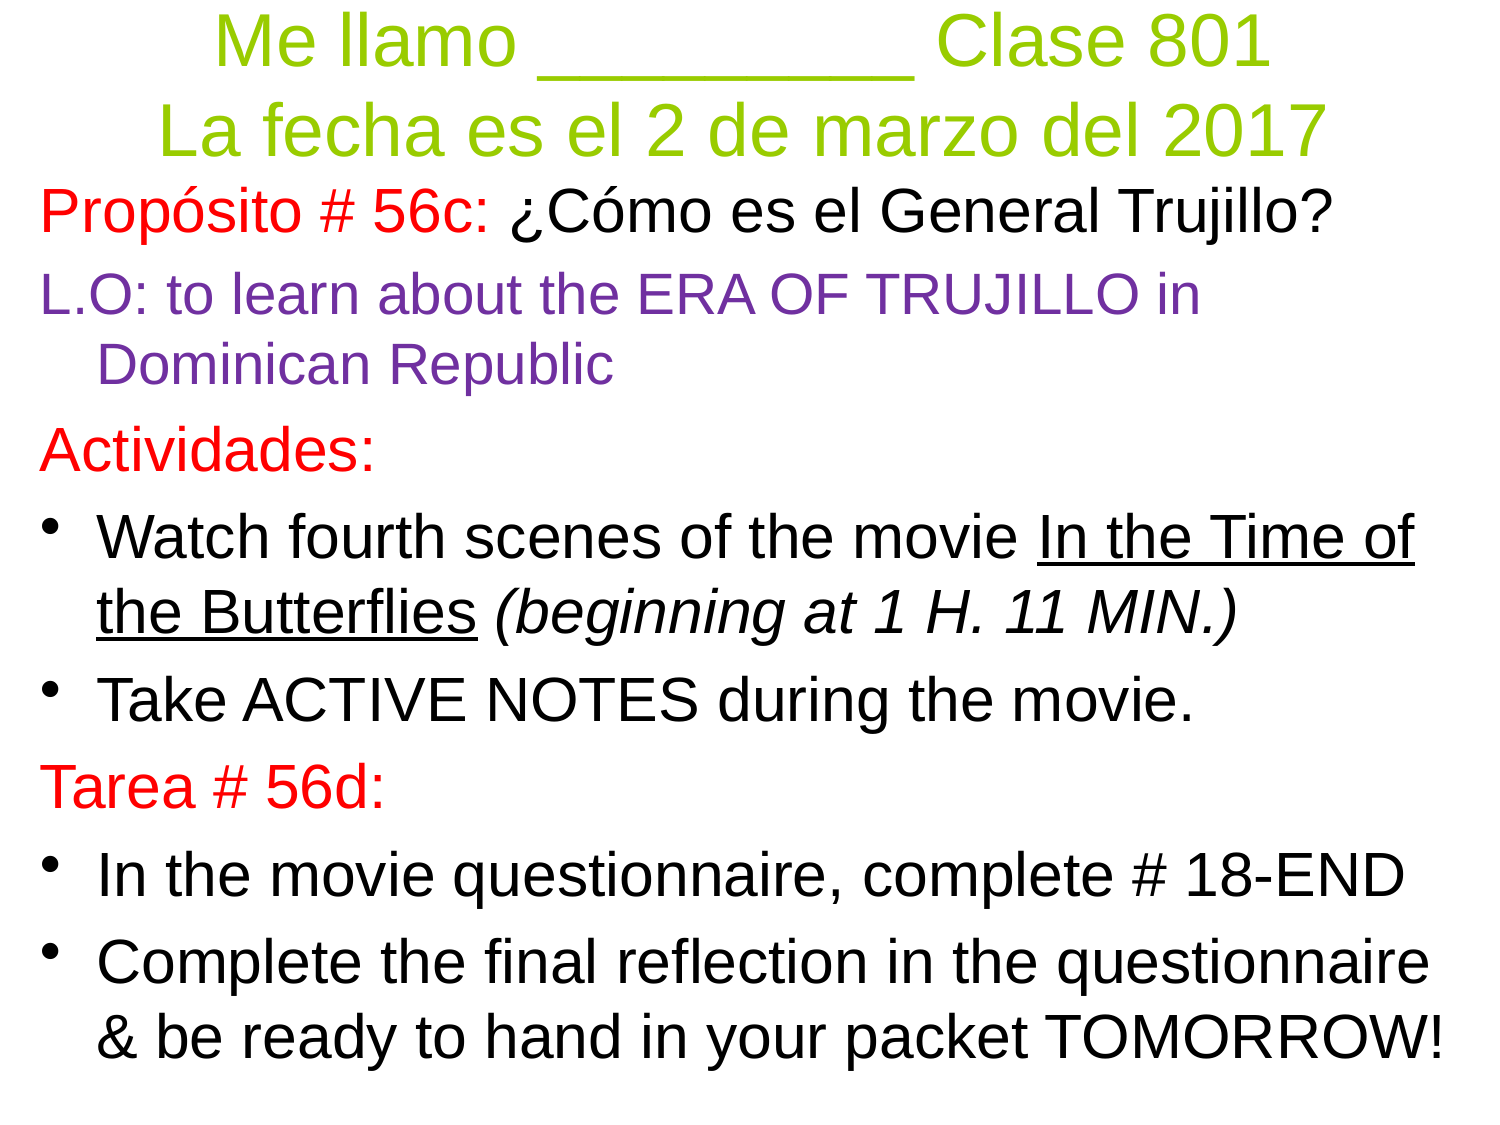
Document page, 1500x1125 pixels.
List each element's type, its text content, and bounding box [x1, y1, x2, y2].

title Me llamo _________ Clase 801 La fecha es el 2 de marzo del 2017 [24, 0, 1463, 162]
text_box Propósito # 56c: ¿Cómo es el General Trujillo? L.O: to learn about the ERA OF TRUJILLO in Dominican Republic Actividades: Watch fourth scenes of the movie In the Time of the Butterflies (beginning at 1 H. 11 MIN.) Take ACTIVE NOTES during the movie. Tarea # 56d: In the movie questionnaire, complete # 18-END Complete the final reflection in the questionnaire & be ready to hand in your packet TOMORROW! [24, 162, 1500, 988]
